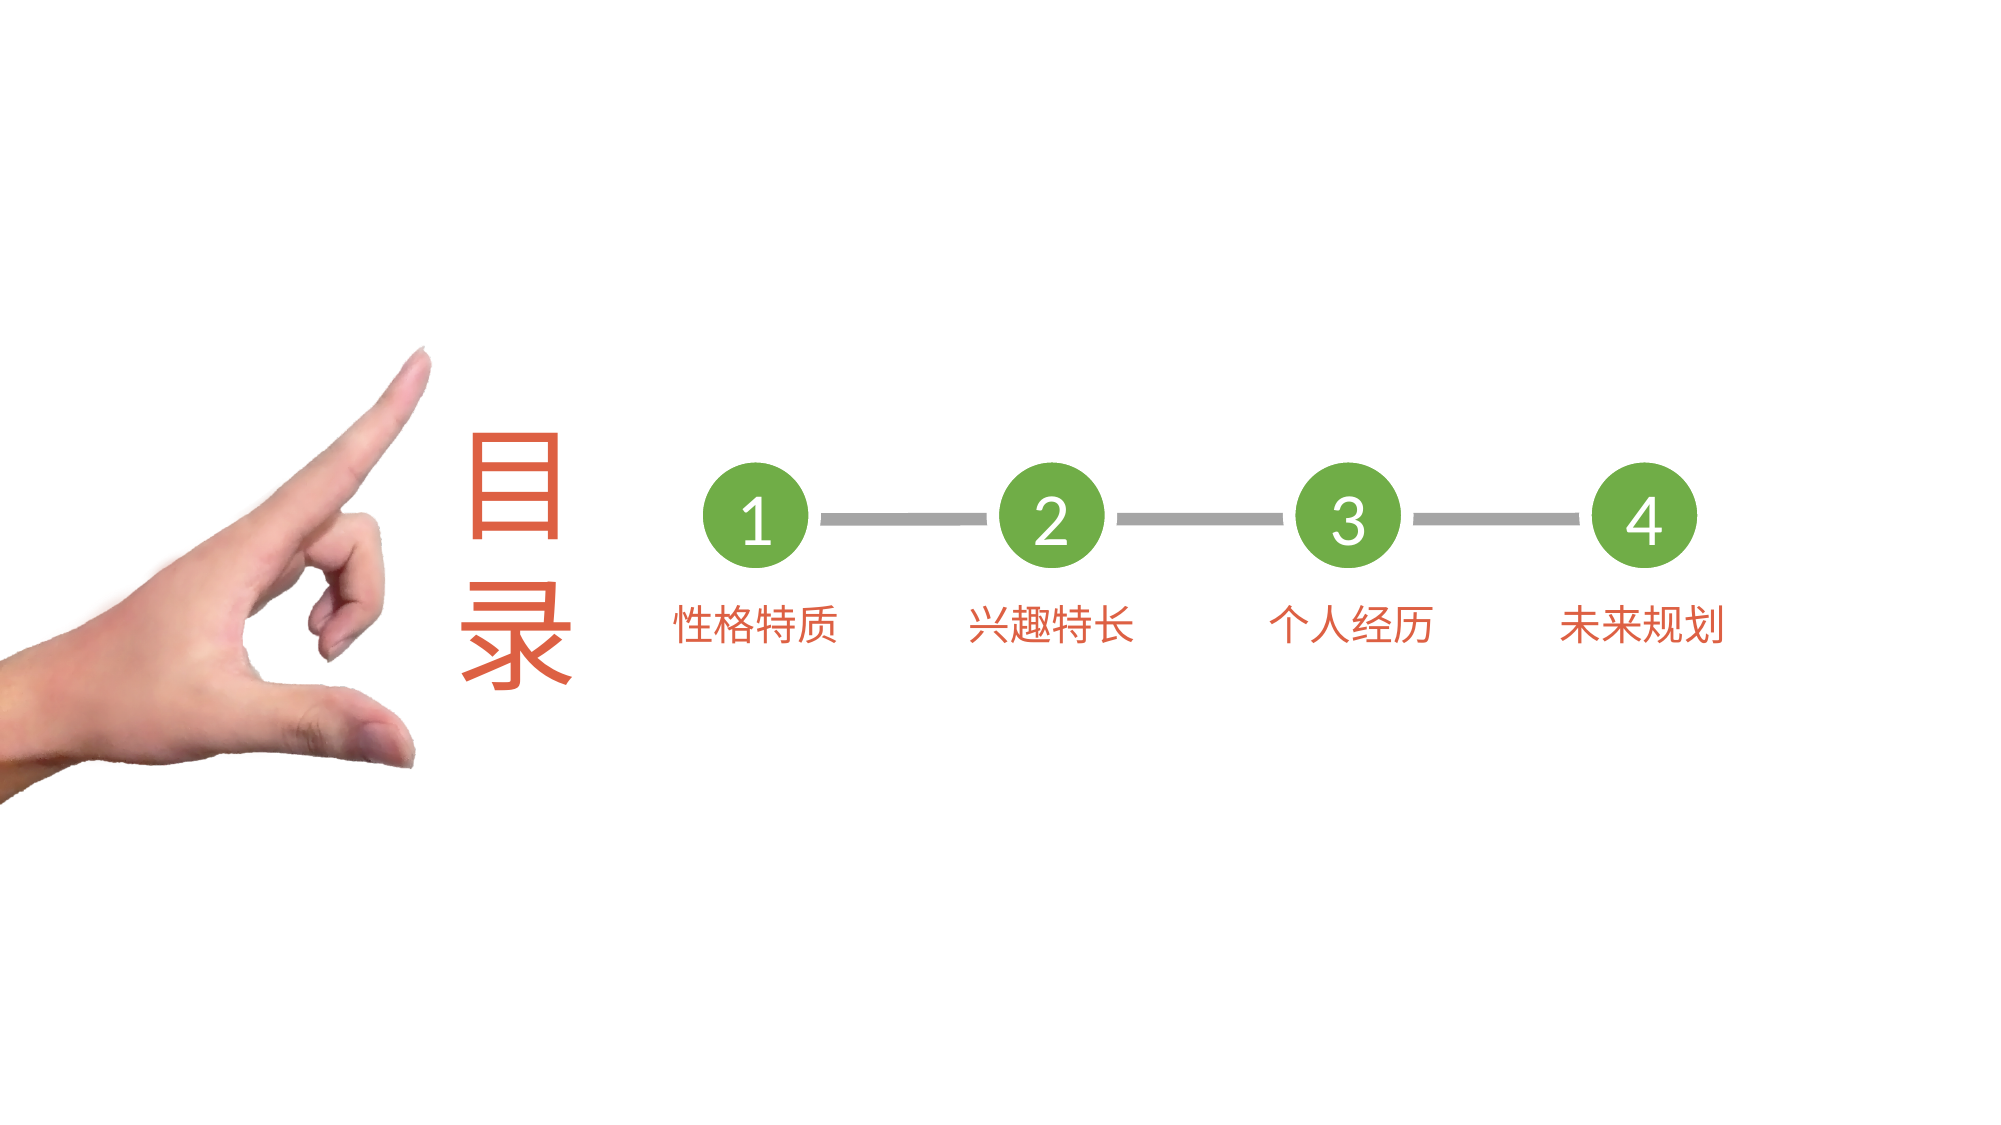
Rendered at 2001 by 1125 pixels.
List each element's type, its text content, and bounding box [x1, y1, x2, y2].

text_box 未来规划 [1544, 591, 1776, 657]
picture [0, 135, 632, 979]
text_box 个人经历 [1253, 591, 1487, 657]
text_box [696, 455, 1704, 575]
text_box 性格特质 [657, 591, 865, 657]
text_box 兴趣特长 [953, 591, 1156, 657]
